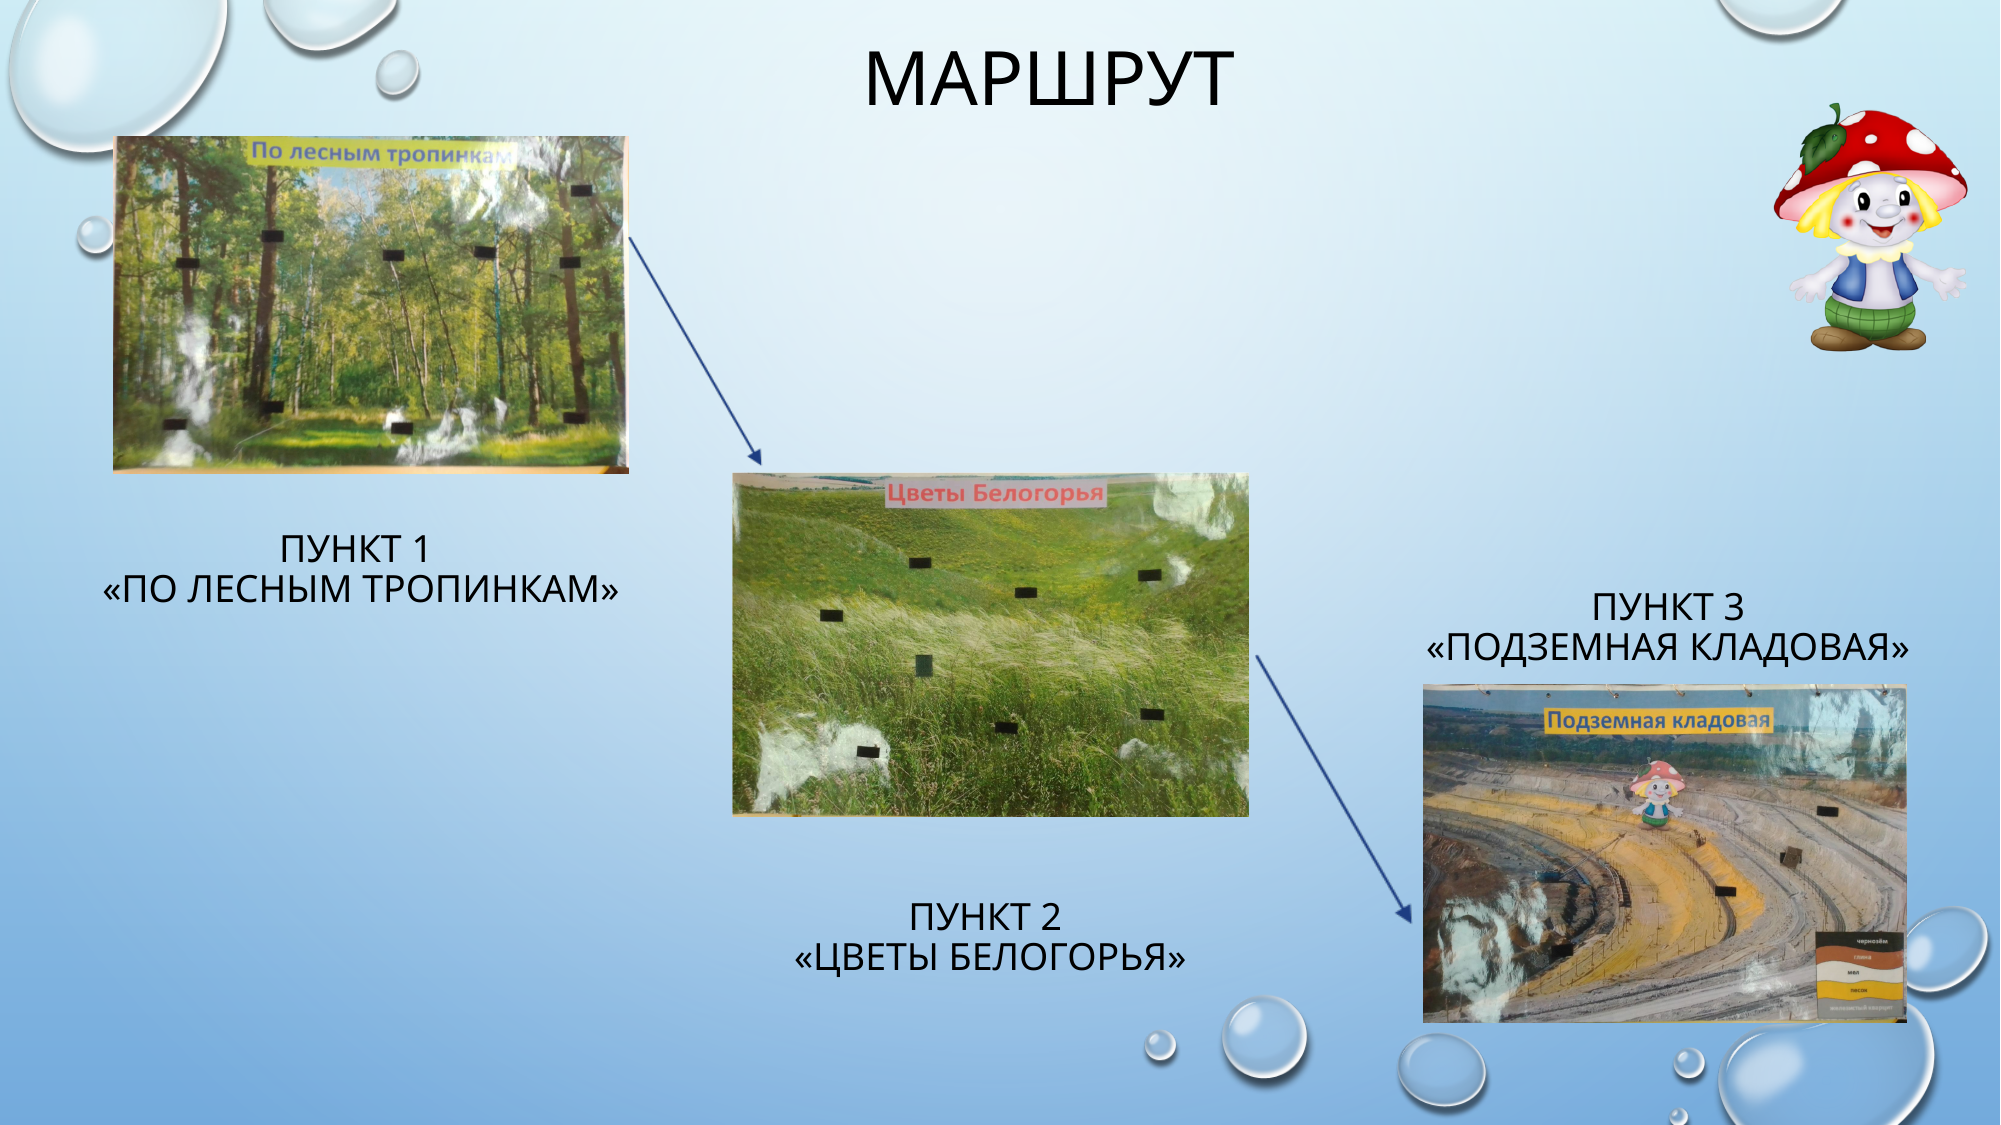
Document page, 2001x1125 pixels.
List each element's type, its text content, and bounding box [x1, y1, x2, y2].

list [1739, 102, 2000, 364]
title Маршрут [658, 0, 1440, 163]
text_box Пункт 3 «подземная кладовая» [1277, 546, 2000, 710]
picture [0, 0, 2000, 1125]
text_box Пункт 2 «цветы белогорья» [599, 857, 1382, 1020]
text_box Пункт 1 «по лесным тропинкам» [0, 488, 752, 652]
